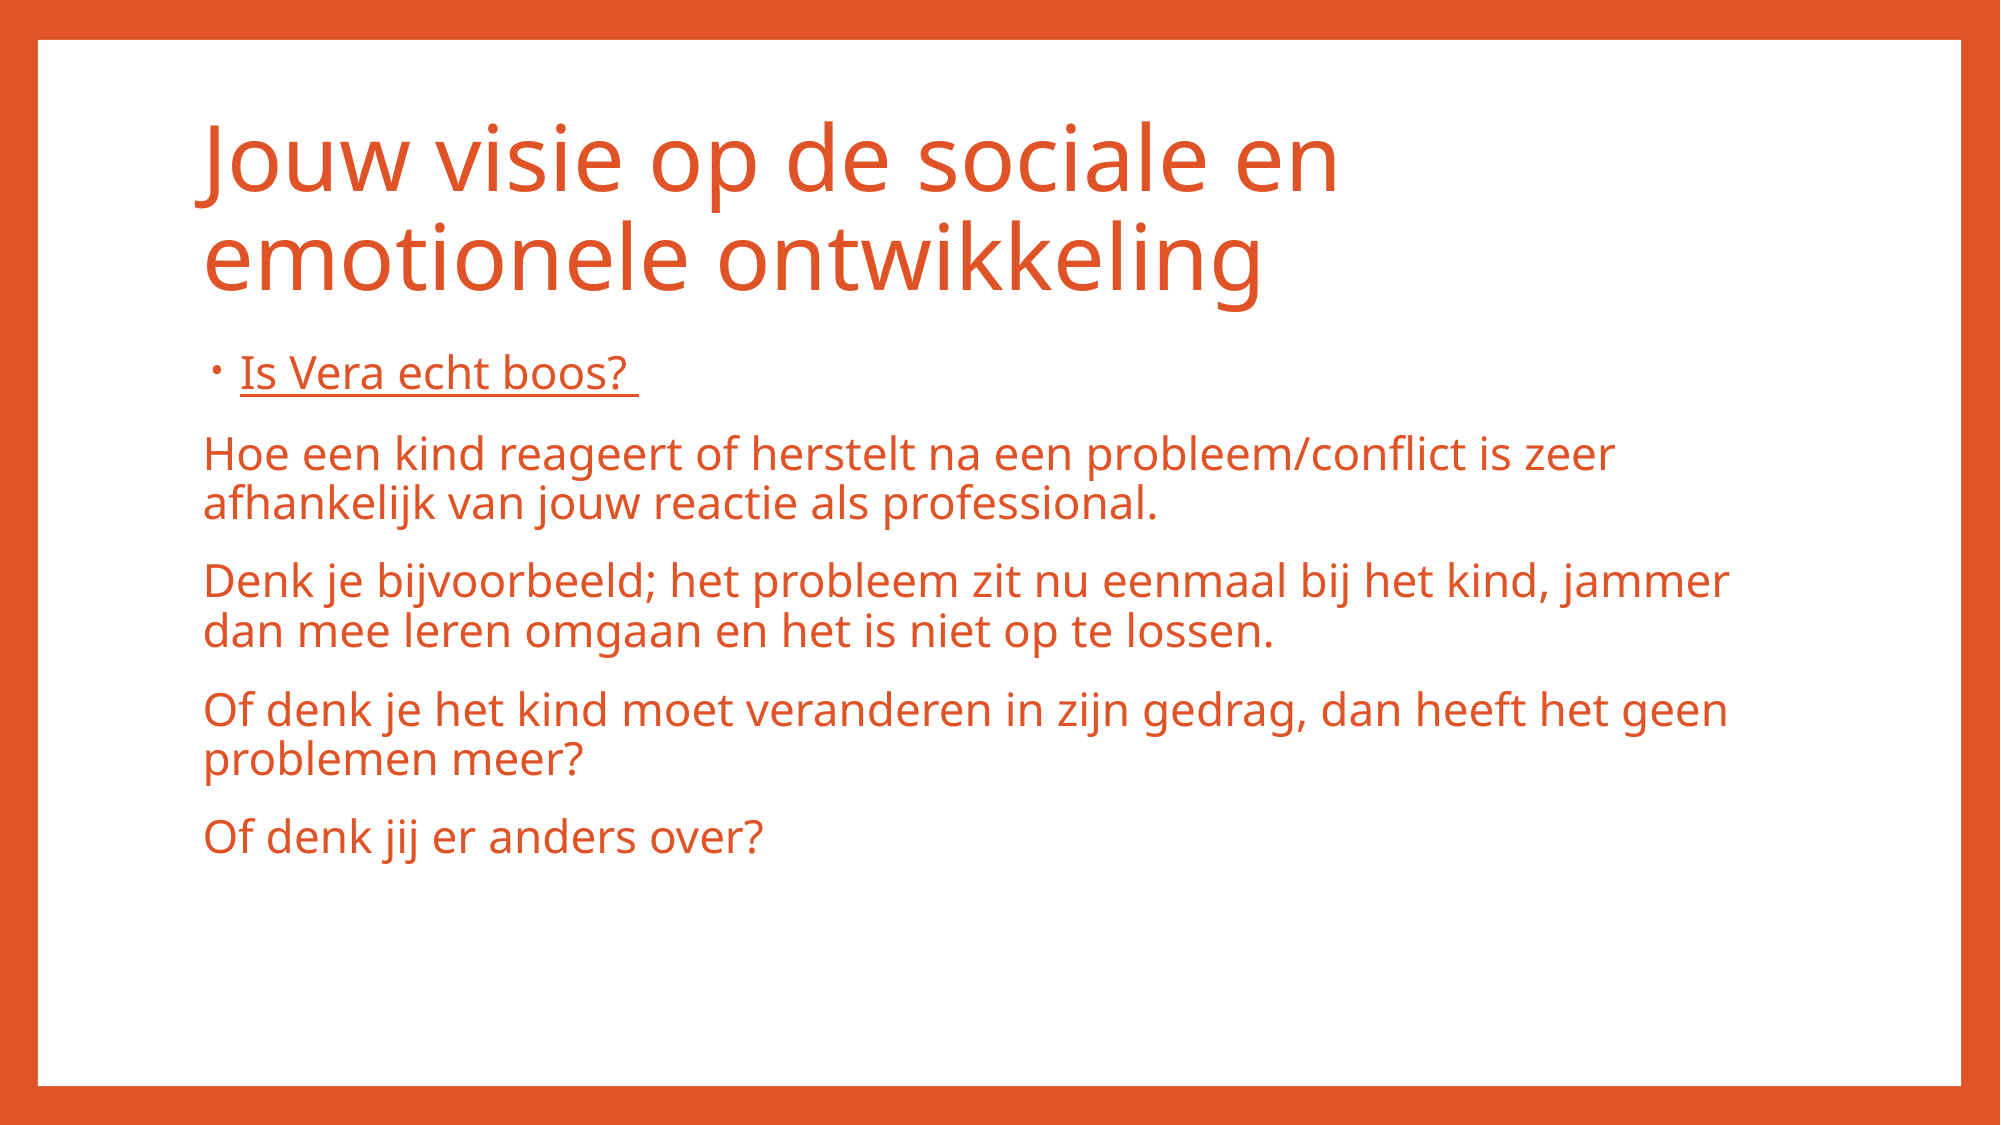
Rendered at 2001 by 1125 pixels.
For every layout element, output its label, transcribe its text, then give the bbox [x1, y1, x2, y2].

title Jouw visie op de sociale en emotionele ontwikkeling [187, 99, 1808, 323]
list Is Vera echt boos? Hoe een kind reageert of herstelt na een probleem/conflict is zeer afhankelijk van jouw reactie als professional. Denk je bijvoorbeeld; het probleem zit nu eenmaal bij het kind, jammer dan mee leren omgaan en het is niet op te lossen. Of denk je het kind moet veranderen in zijn gedrag, dan heeft het geen problemen meer? Of denk jij er anders over? [187, 337, 1808, 1000]
